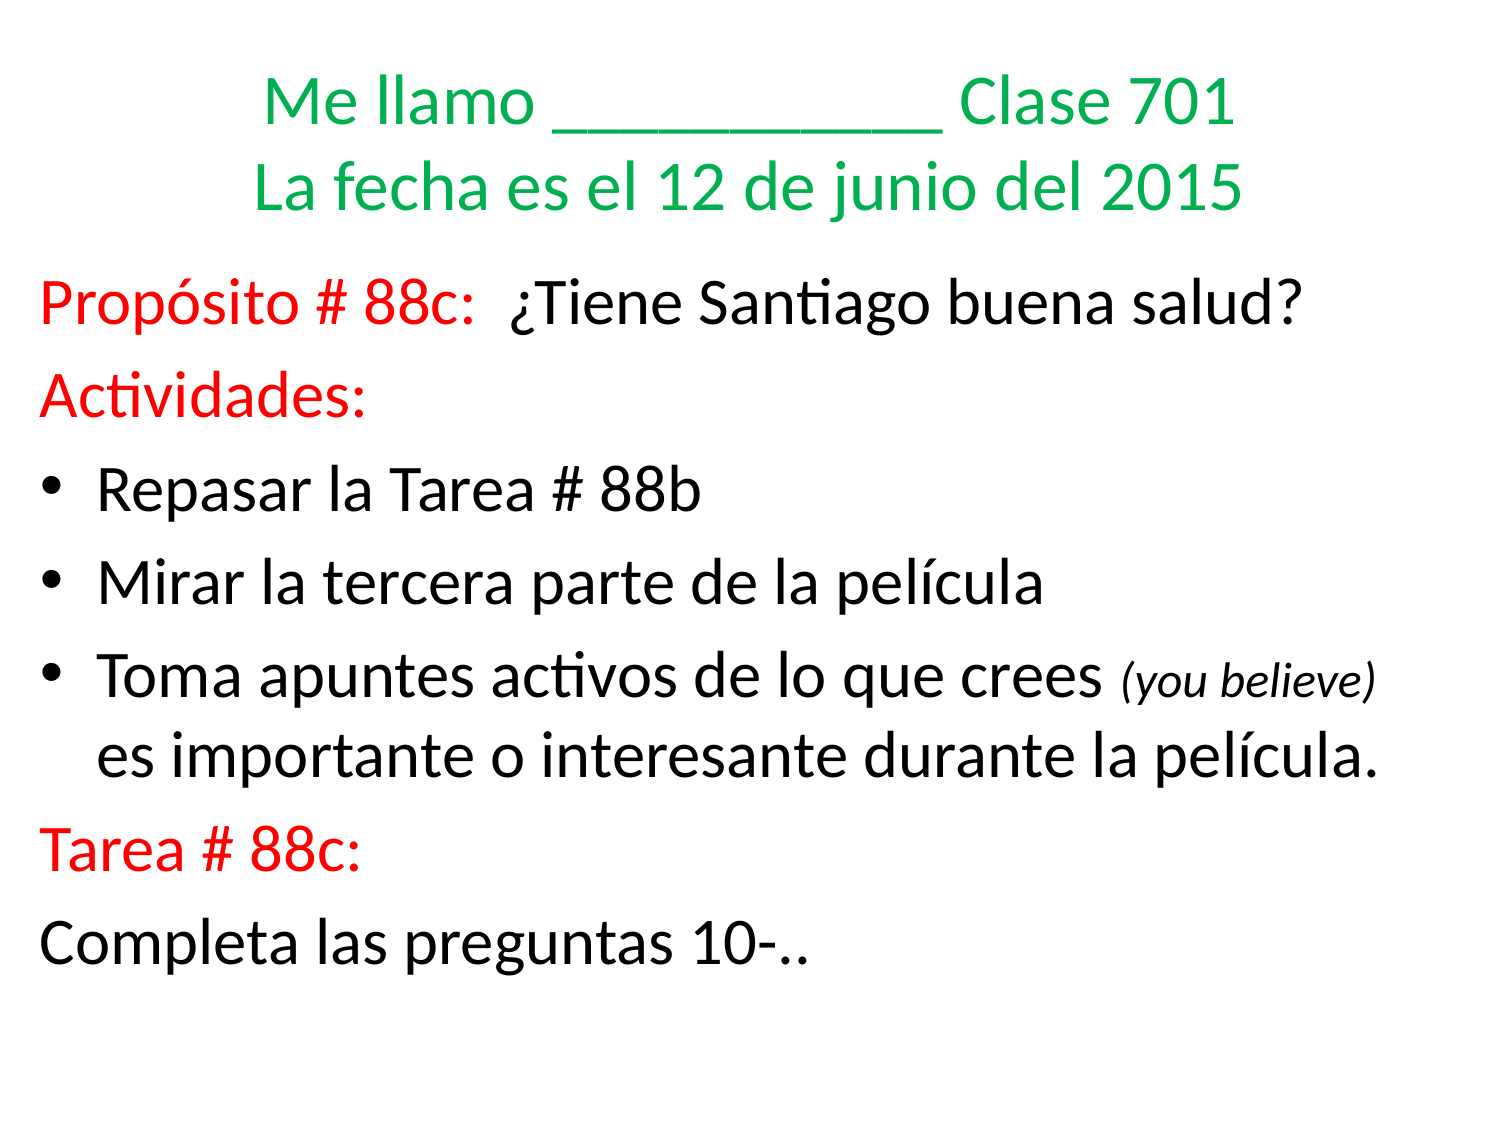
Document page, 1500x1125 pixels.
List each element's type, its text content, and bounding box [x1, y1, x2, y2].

list Propósito # 88c: ¿Tiene Santiago buena salud? Actividades: Repasar la Tarea # 88b Mirar la tercera parte de la película Toma apuntes activos de lo que crees (you believe) es importante o interesante durante la película. Tarea # 88c: Completa las preguntas 10-.. [24, 249, 1450, 1088]
title Me llamo ___________ Clase 701 La fecha es el 12 de junio del 2015 [37, 45, 1463, 233]
